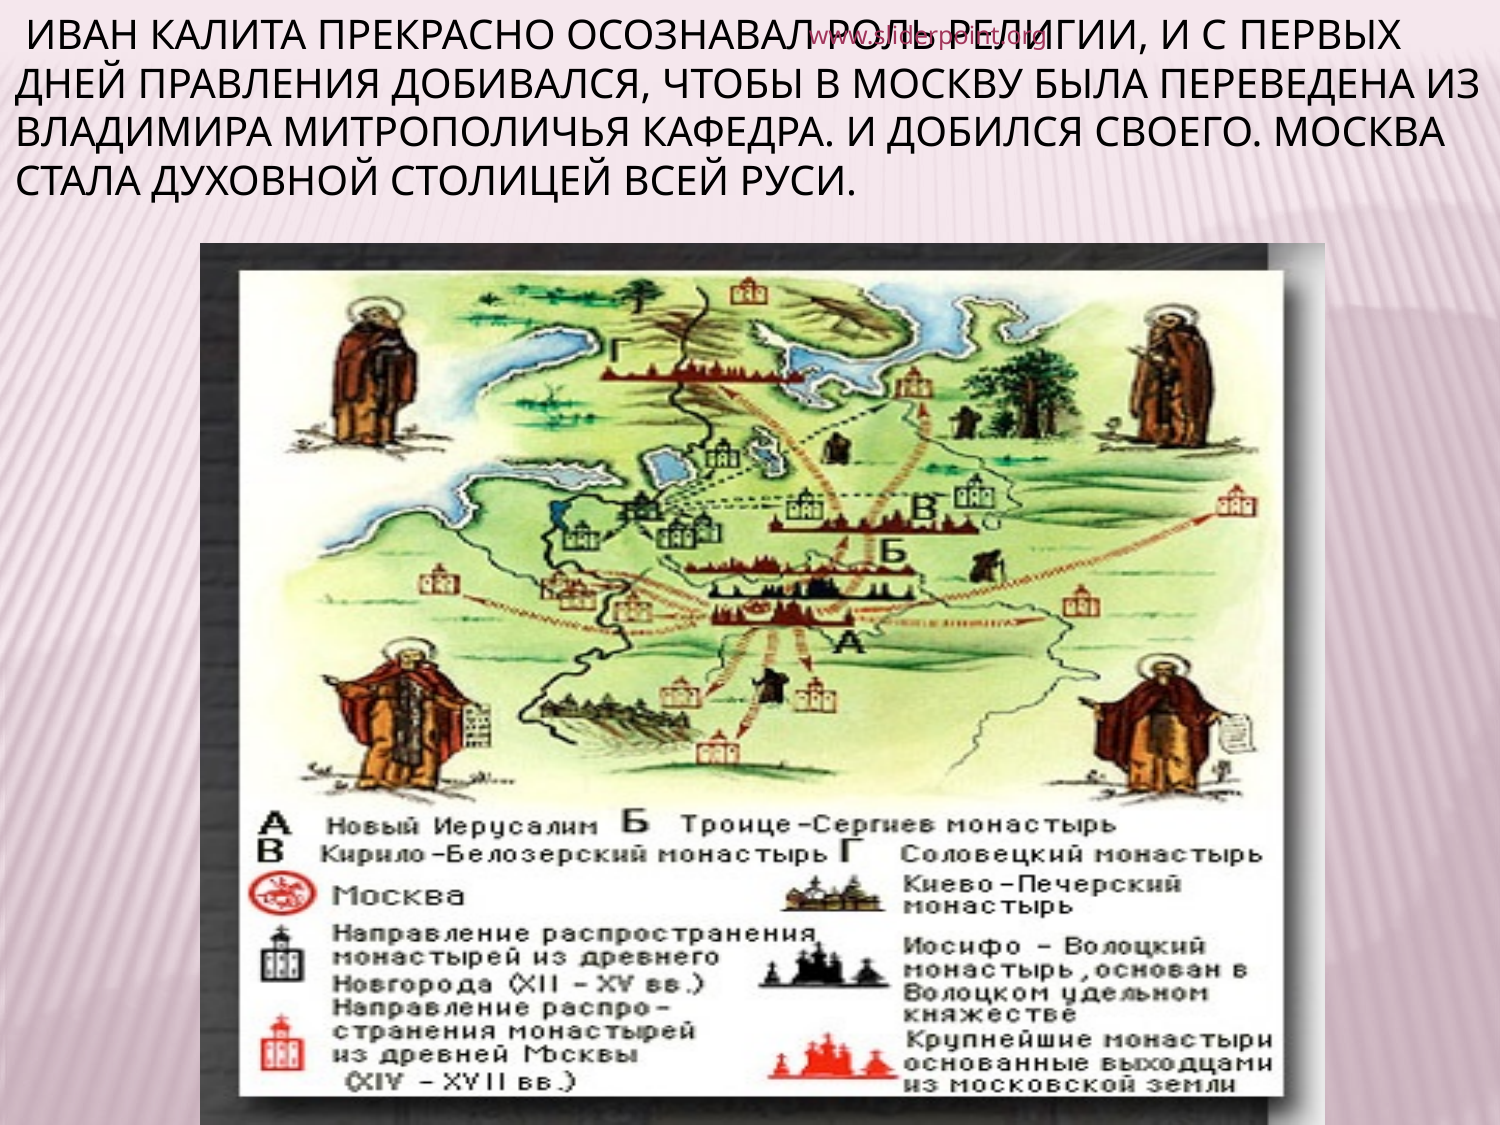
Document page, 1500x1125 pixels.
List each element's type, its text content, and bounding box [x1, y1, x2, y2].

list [199, 243, 1326, 1125]
title Иван Калита прекрасно осознавал роль религии, и с первых дней правления добивался, чтобы в Москву была переведена из Владимира митрополичья кафедра. И добился своего. Москва стала духовной столицей всей Руси. [0, 0, 1500, 213]
footer www.sliderpoint.org [512, 12, 1063, 60]
